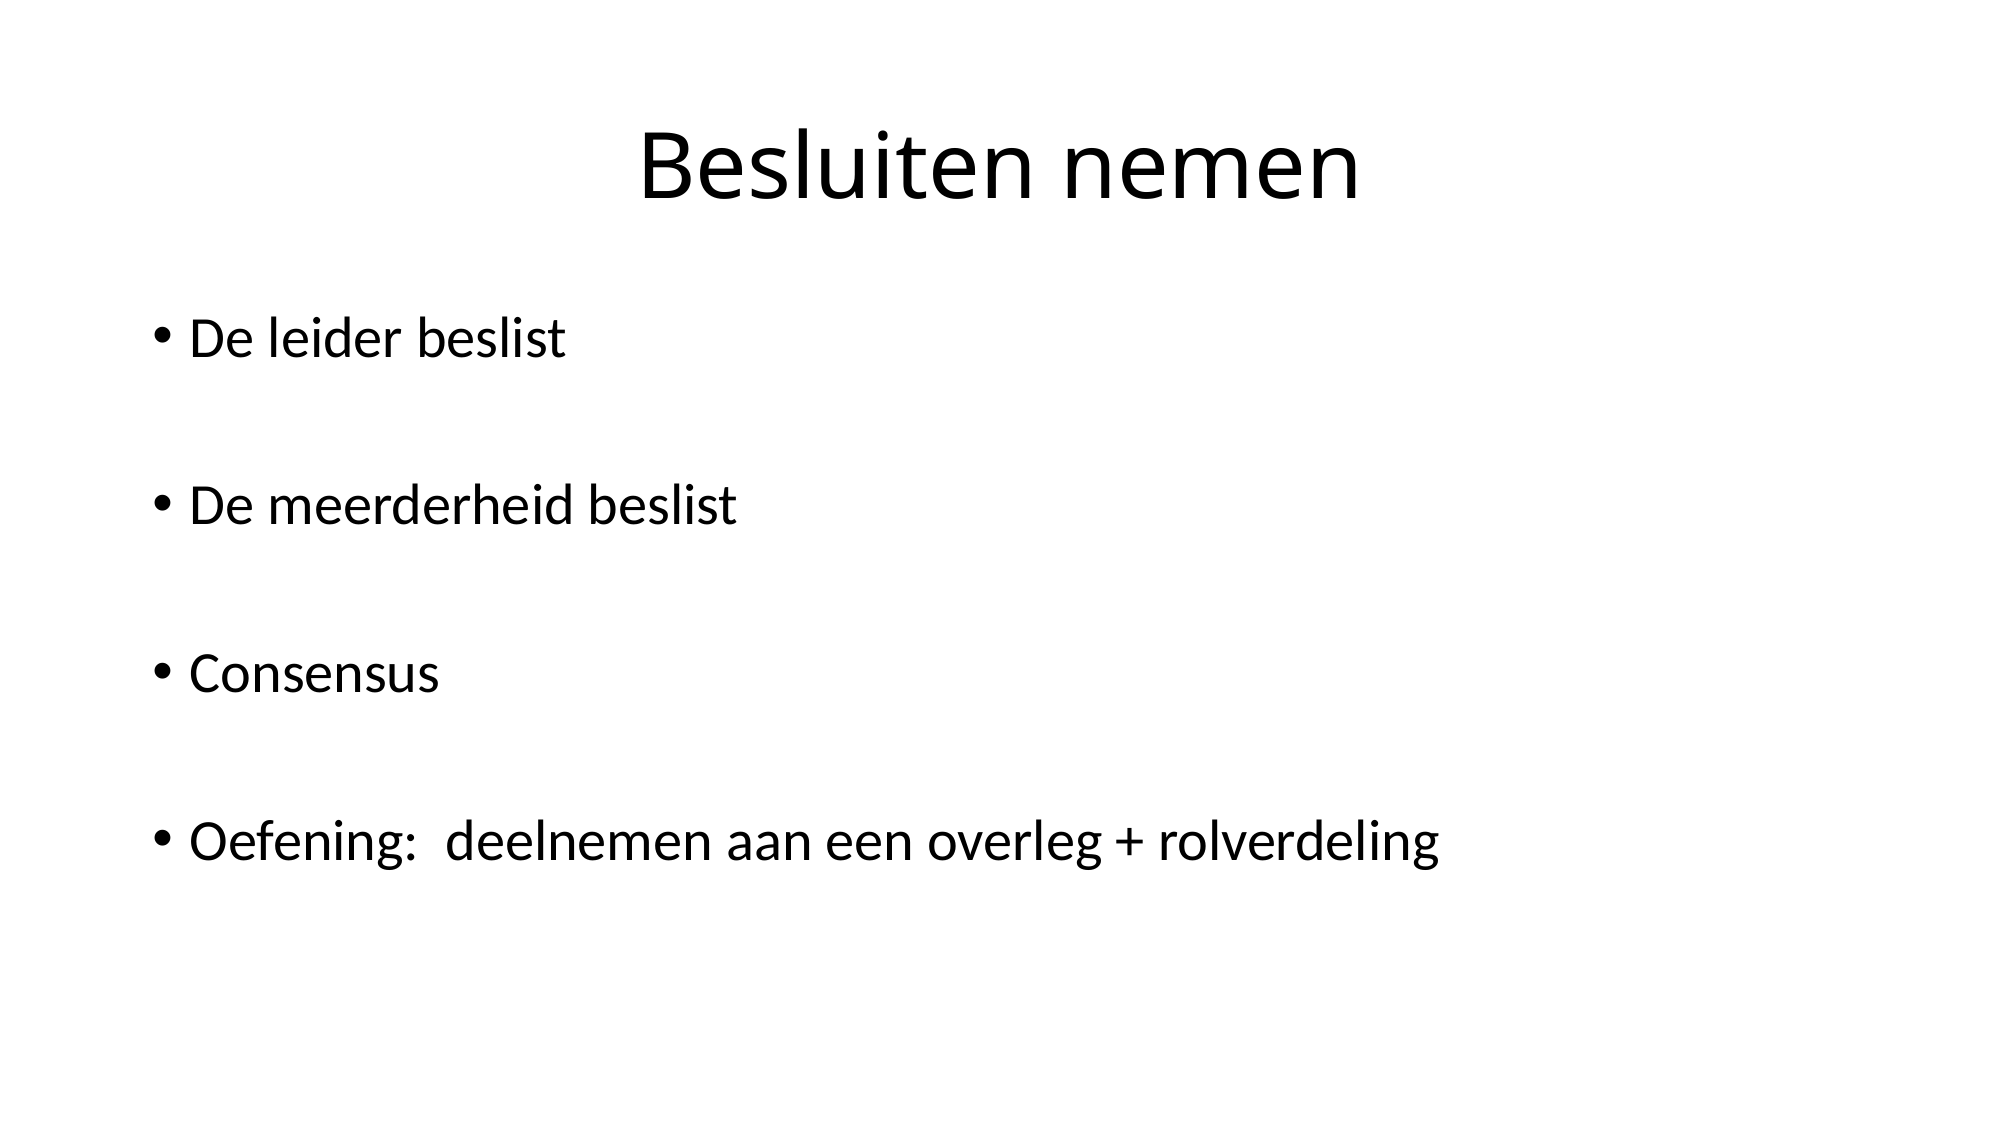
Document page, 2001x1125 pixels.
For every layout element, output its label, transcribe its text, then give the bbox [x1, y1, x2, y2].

list De leider beslist De meerderheid beslist Consensus Oefening: deelnemen aan een overleg + rolverdeling [137, 299, 1863, 1014]
title Besluiten nemen [137, 59, 1863, 278]
